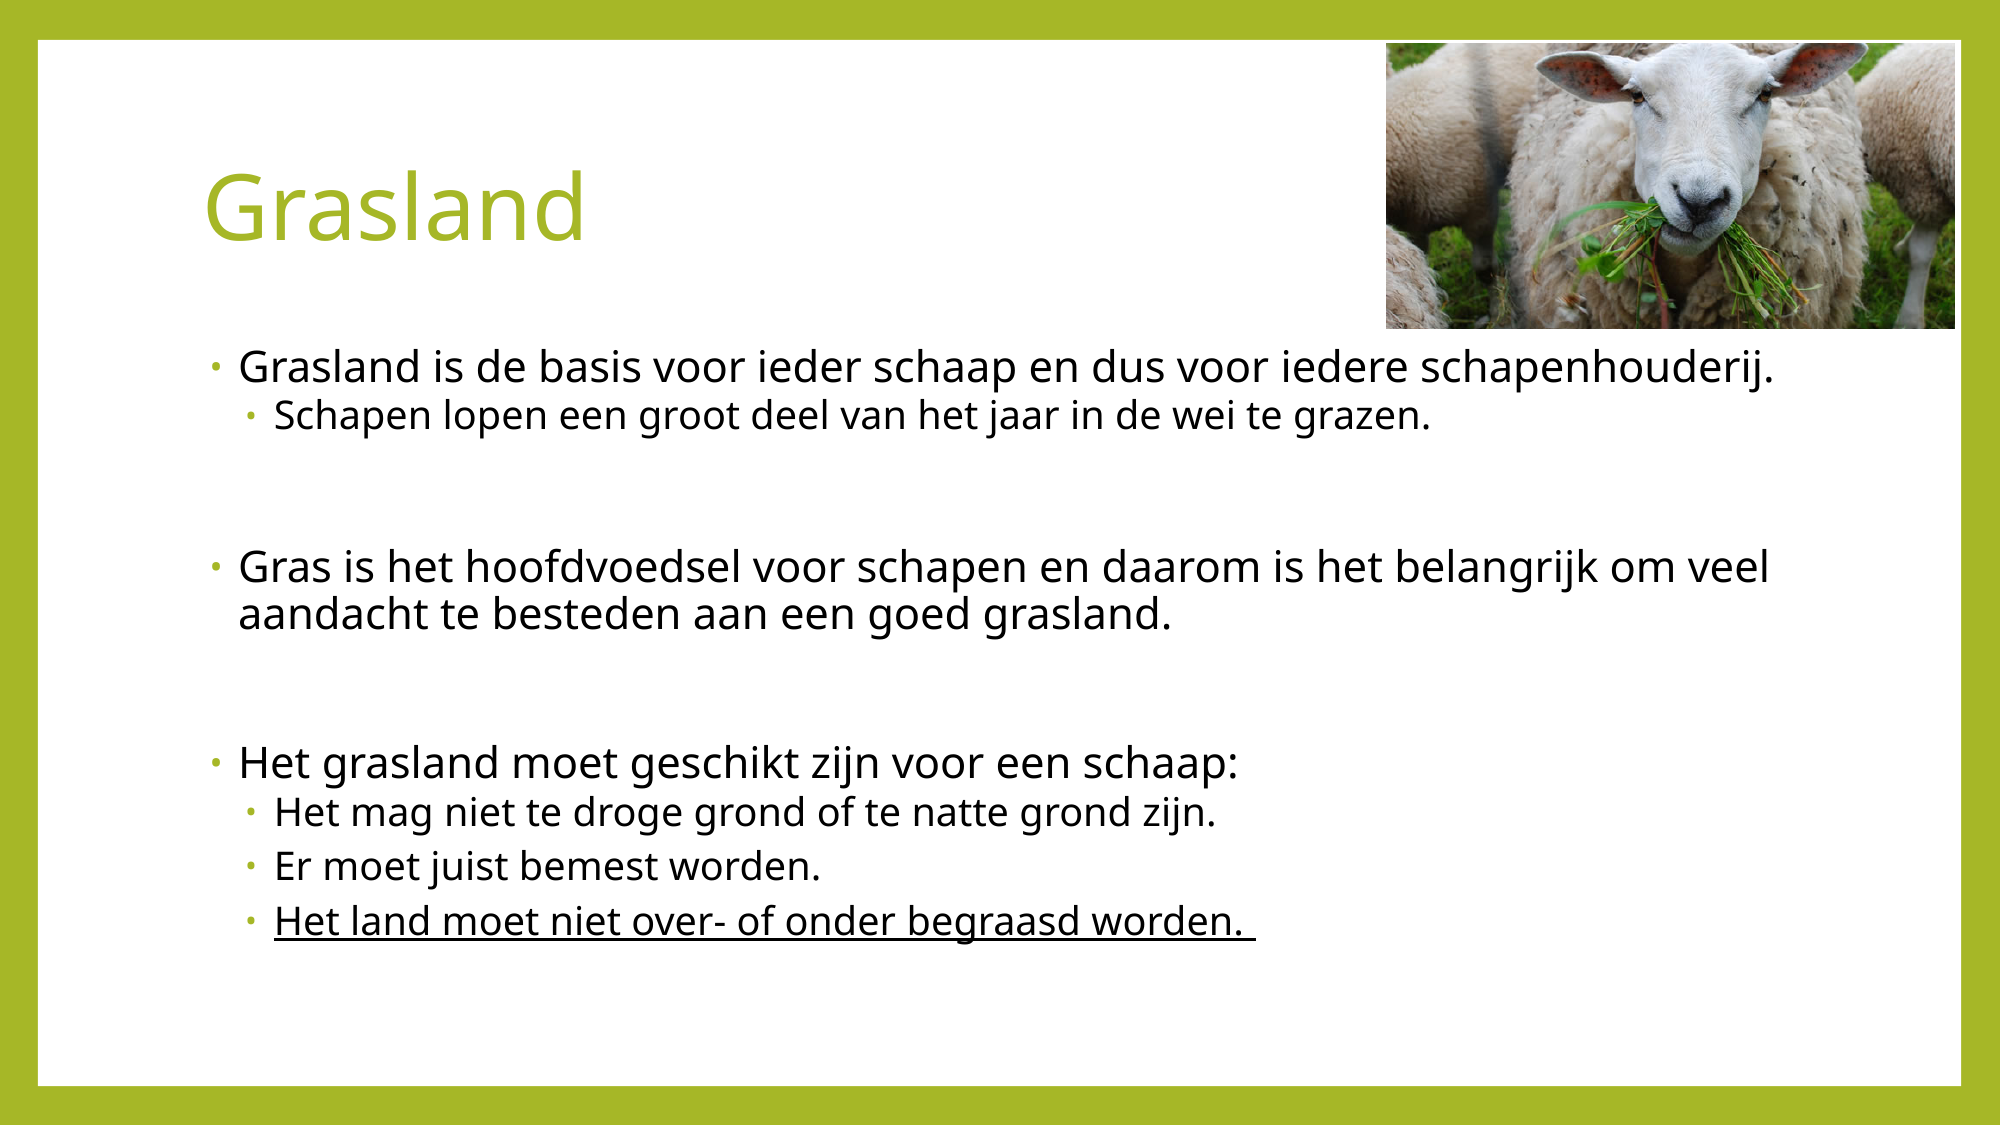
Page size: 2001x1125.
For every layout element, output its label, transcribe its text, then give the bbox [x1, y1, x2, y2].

title Grasland [187, 99, 1380, 323]
picture [1386, 43, 1955, 329]
list Grasland is de basis voor ieder schaap en dus voor iedere schapenhouderij. Schapen lopen een groot deel van het jaar in de wei te grazen. Gras is het hoofdvoedsel voor schapen en daarom is het belangrijk om veel aandacht te besteden aan een goed grasland. Het grasland moet geschikt zijn voor een schaap: Het mag niet te droge grond of te natte grond zijn. Er moet juist bemest worden. Het land moet niet over- of onder begraasd worden. [187, 337, 1808, 1000]
